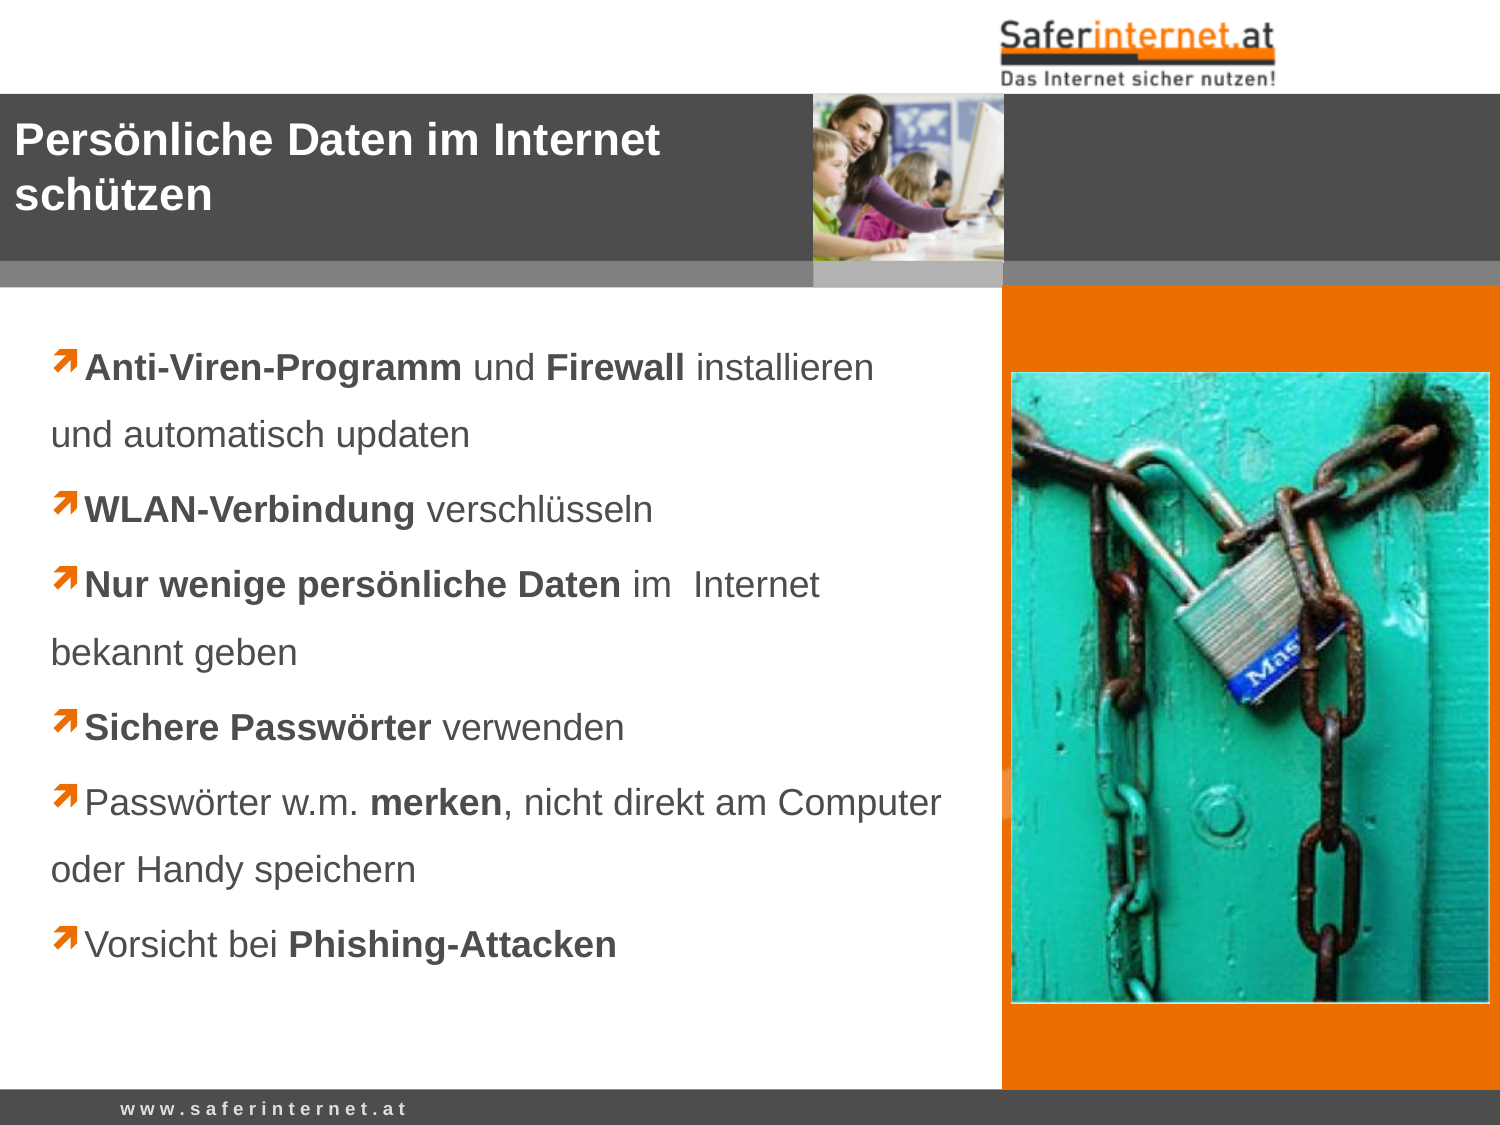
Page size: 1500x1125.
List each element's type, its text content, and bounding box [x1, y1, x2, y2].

subtitle Anti-Viren-Programm und Firewall installieren und automatisch updaten WLAN-Verbindung verschlüsseln Nur wenige persönliche Daten im Internet bekannt geben Sichere Passwörter verwenden Passwörter w.m. merken, nicht direkt am Computer oder Handy speichern Vorsicht bei Phishing-Attacken [35, 312, 961, 1039]
picture [813, 93, 1004, 263]
footer w w w . s a f e r i n t e r n e t . a t [105, 1089, 923, 1125]
picture [994, 15, 1282, 92]
picture [1001, 285, 1500, 1090]
text_box Persönliche Daten im Internet schützen [0, 102, 744, 253]
